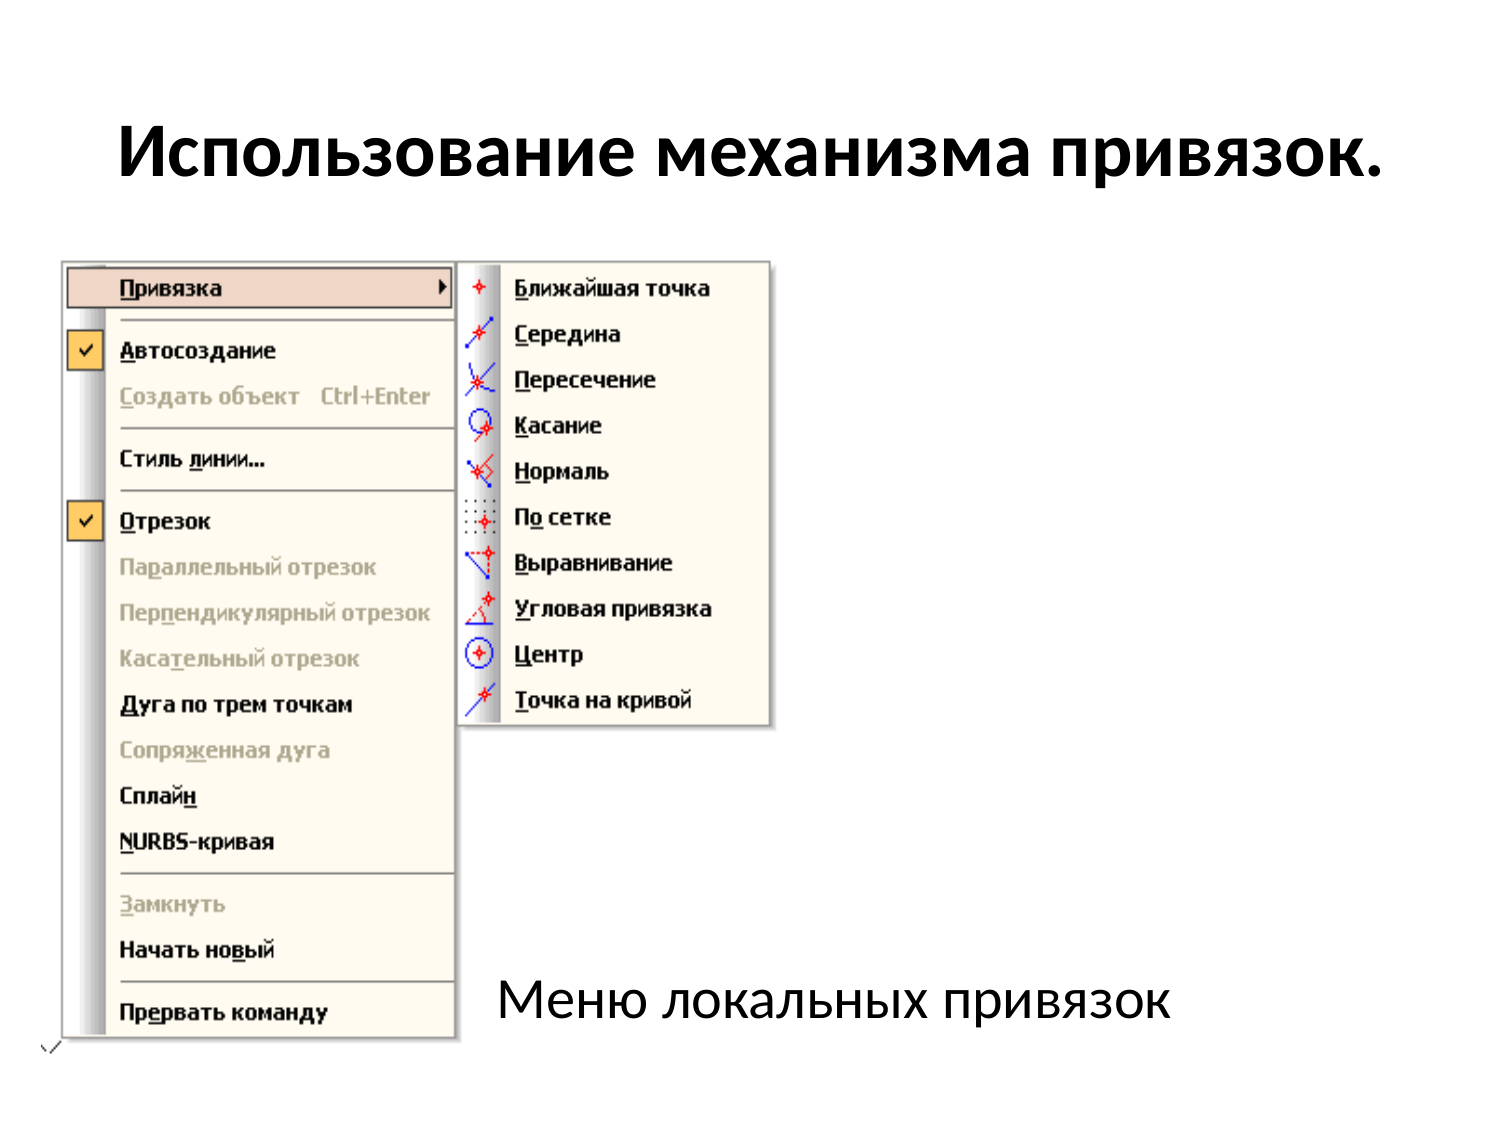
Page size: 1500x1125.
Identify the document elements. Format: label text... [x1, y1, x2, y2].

text_box Меню локальных привязок [791, 952, 1188, 1038]
title Использование механизма привязок. [76, 90, 1427, 278]
picture [41, 255, 786, 1057]
